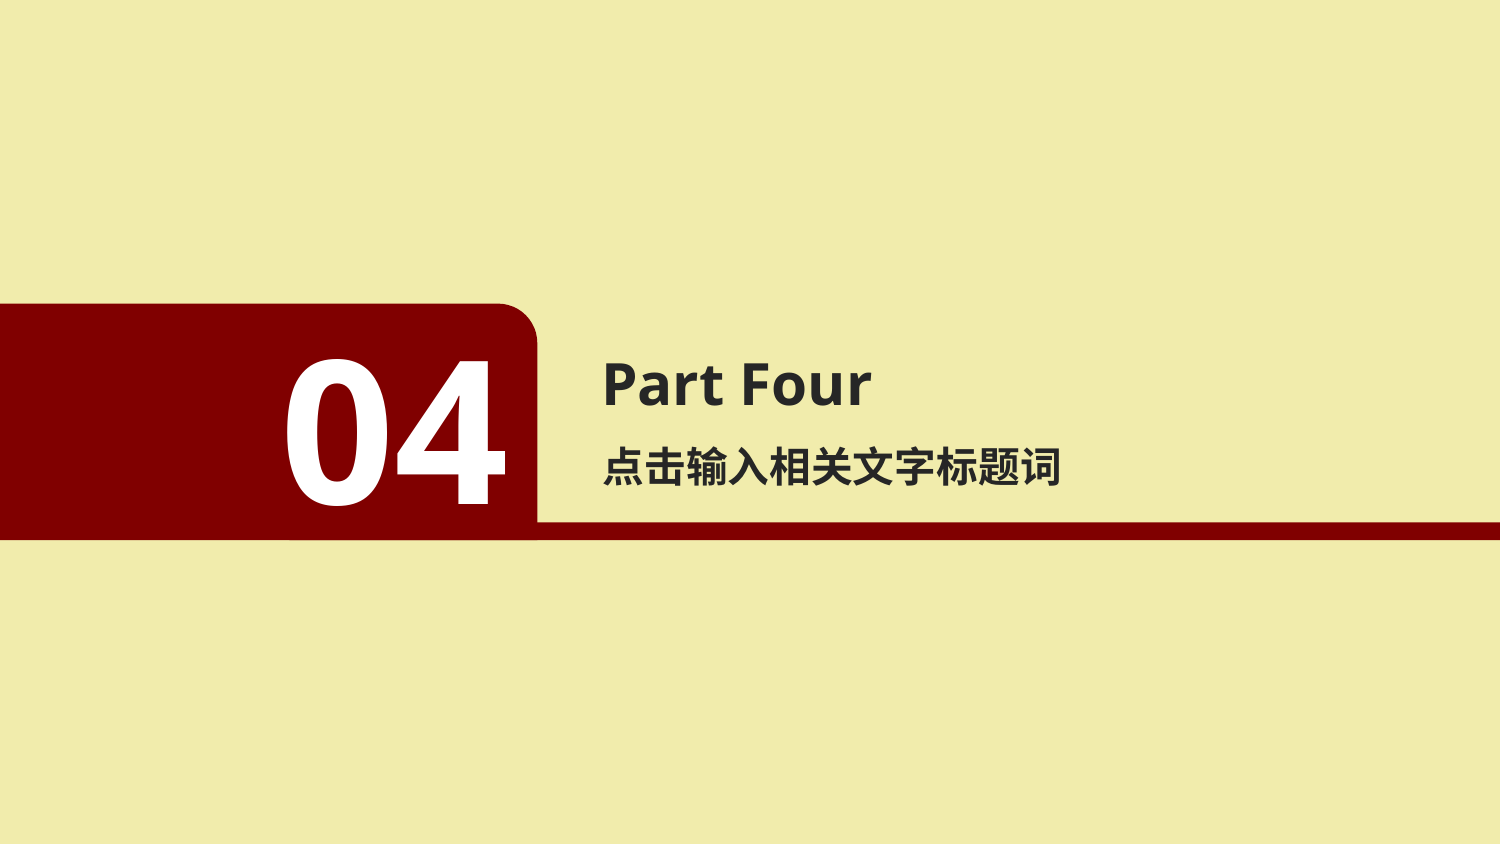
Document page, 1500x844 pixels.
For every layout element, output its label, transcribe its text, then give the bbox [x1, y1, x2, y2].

text_box 04 [265, 297, 525, 553]
text_box Part Four [586, 339, 888, 424]
text_box [525, 311, 540, 520]
text_box [287, 520, 1500, 542]
text_box 点击输入相关文字标题词 [587, 433, 1088, 499]
text_box [0, 301, 265, 543]
